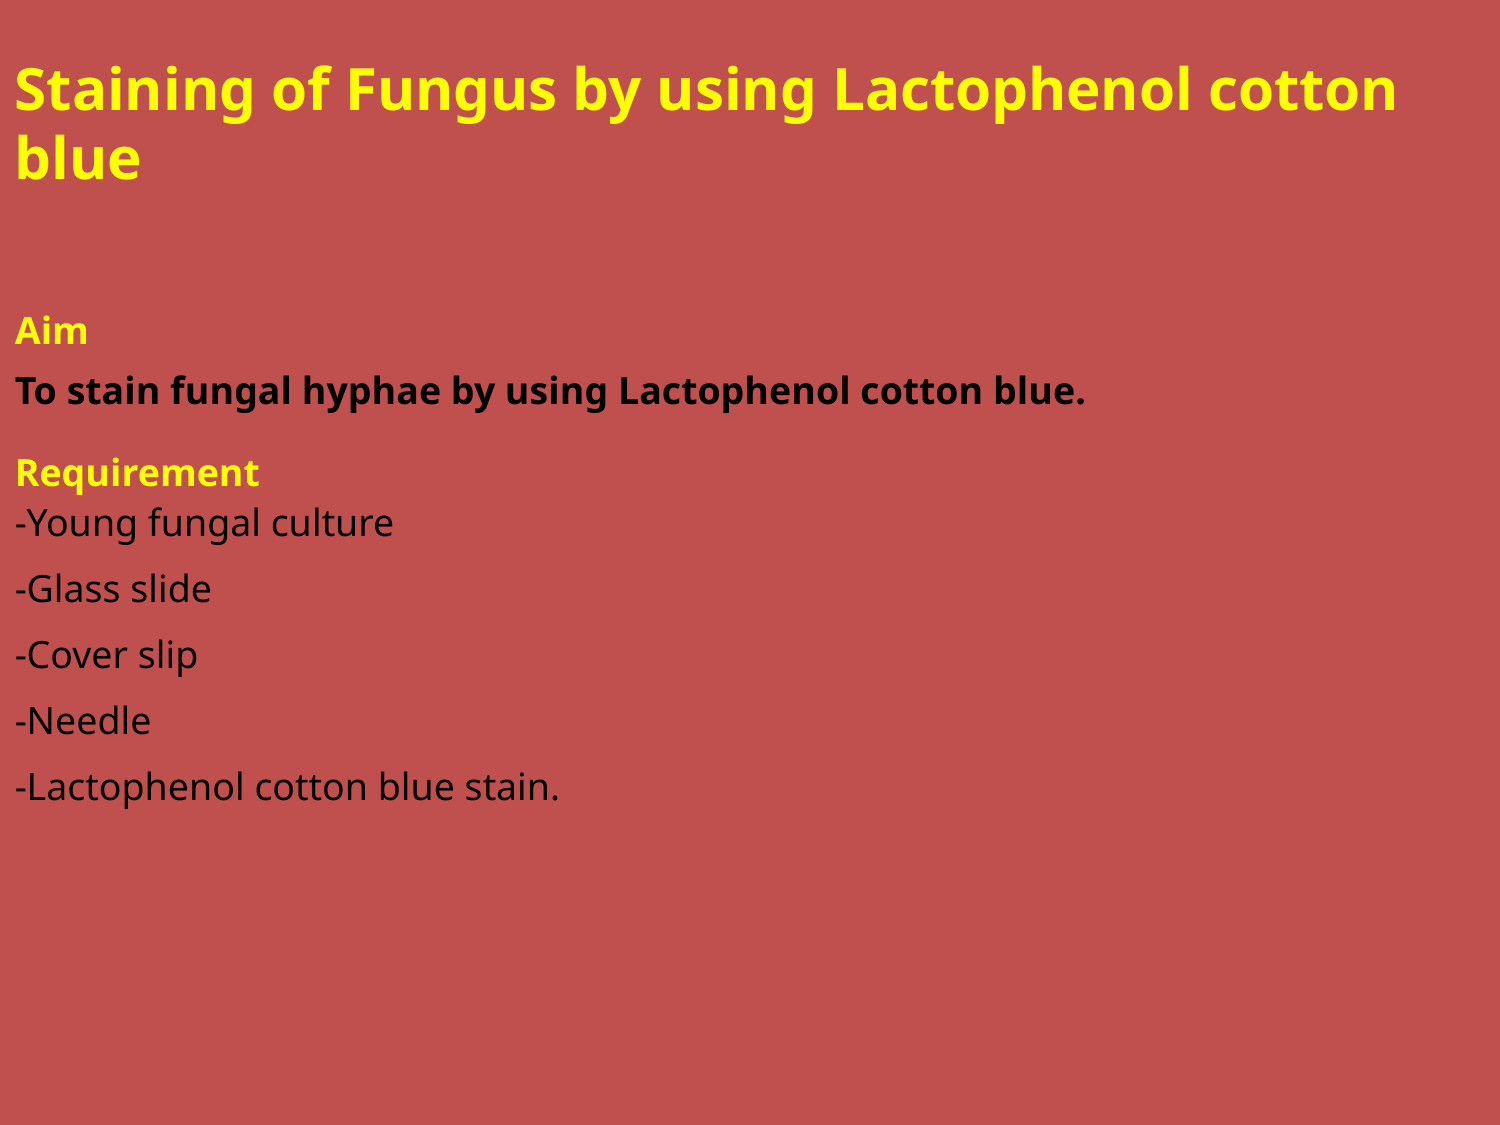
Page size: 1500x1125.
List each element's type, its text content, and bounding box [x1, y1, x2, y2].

text_box Staining of Fungus by using Lactophenol cotton blue Aim To stain fungal hyphae by using Lactophenol cotton blue. Requirement -Young fungal culture -Glass slide -Cover slip -Needle -Lactophenol cotton blue stain. [0, 0, 1500, 1125]
